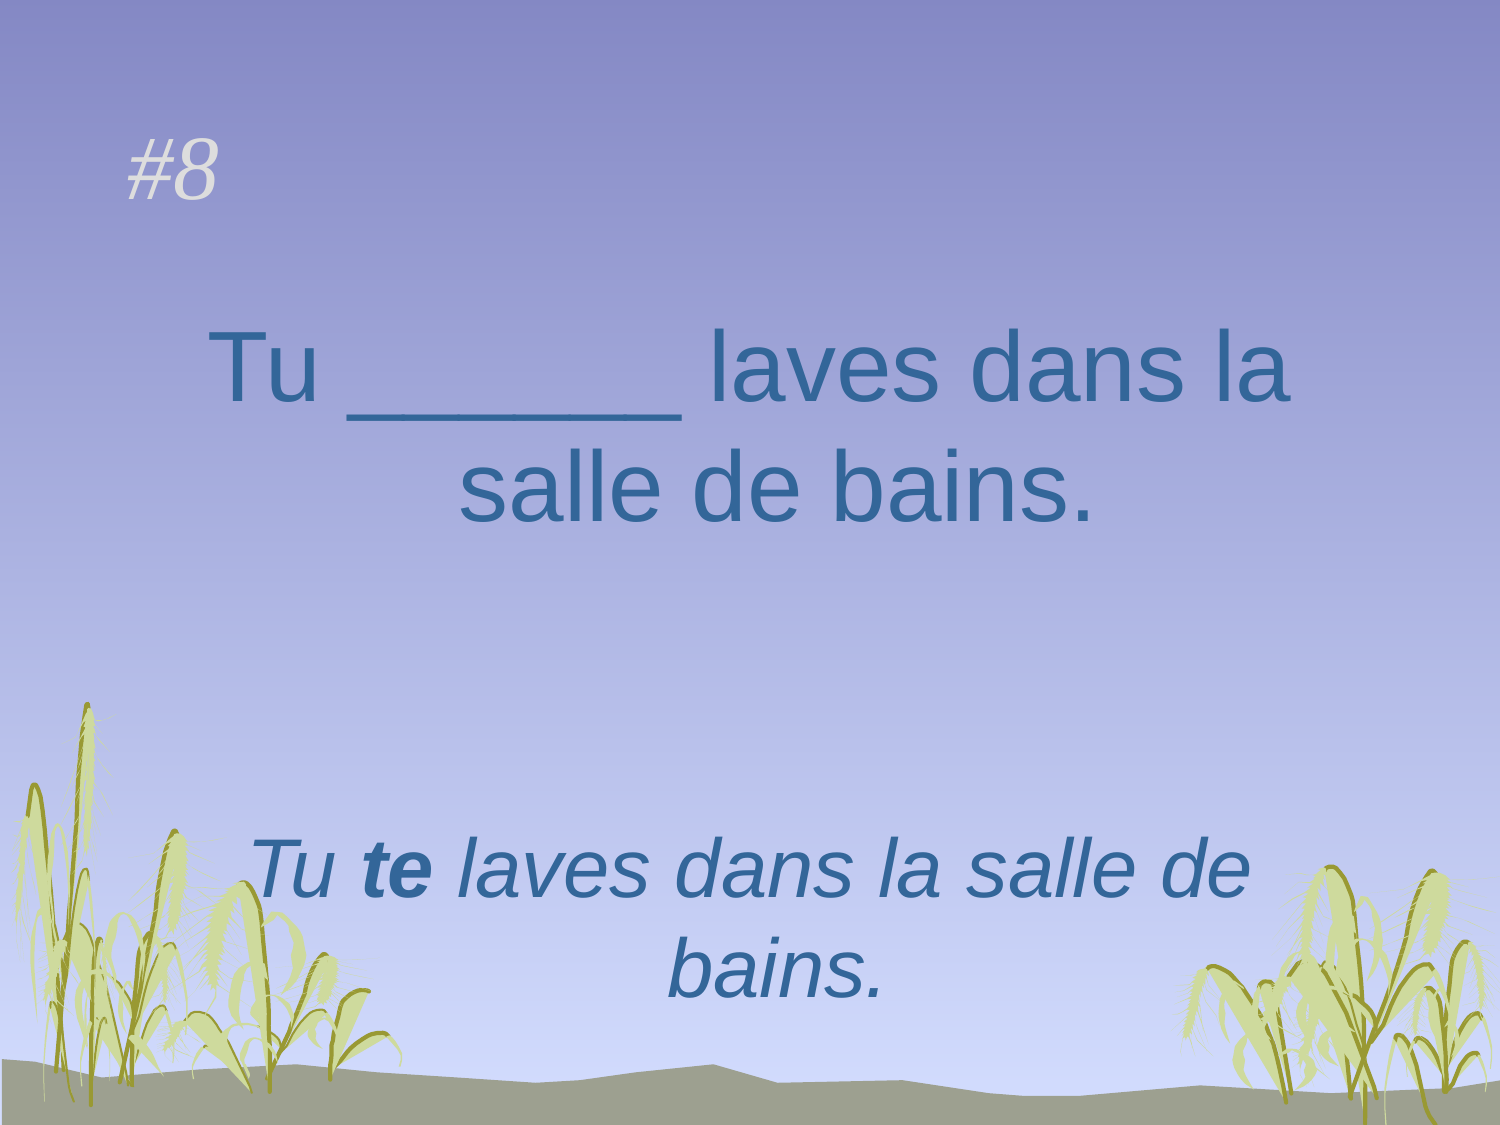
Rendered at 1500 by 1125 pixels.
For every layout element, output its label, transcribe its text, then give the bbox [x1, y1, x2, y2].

title #8 [112, 68, 1388, 257]
list Tu ______ laves dans la salle de bains. Tu te laves dans la salle de bains. [112, 293, 1388, 969]
